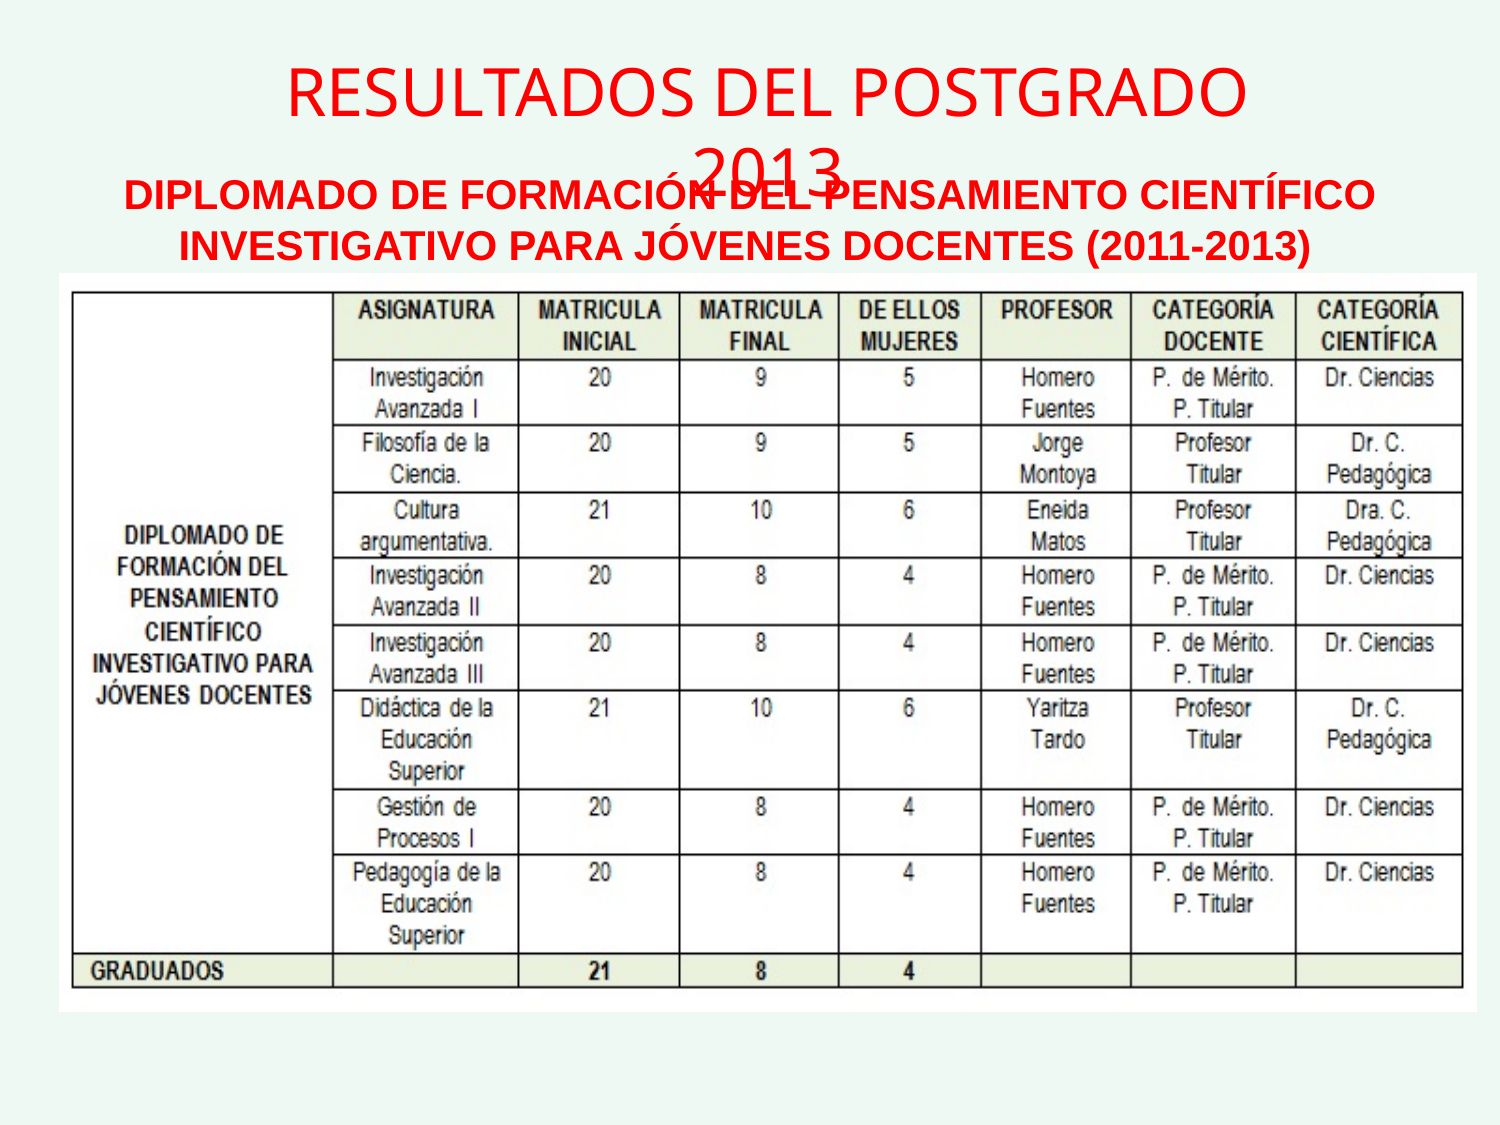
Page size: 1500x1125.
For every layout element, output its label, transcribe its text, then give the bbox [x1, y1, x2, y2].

text_box DIPLOMADO DE FORMACIÓN DEL PENSAMIENTO CIENTÍFICO INVESTIGATIVO PARA JÓVENES DOCENTES (2011-2013) [53, 160, 1447, 276]
picture [58, 273, 1477, 1012]
text_box RESULTADOS DEL POSTGRADO 2013 [206, 42, 1330, 160]
